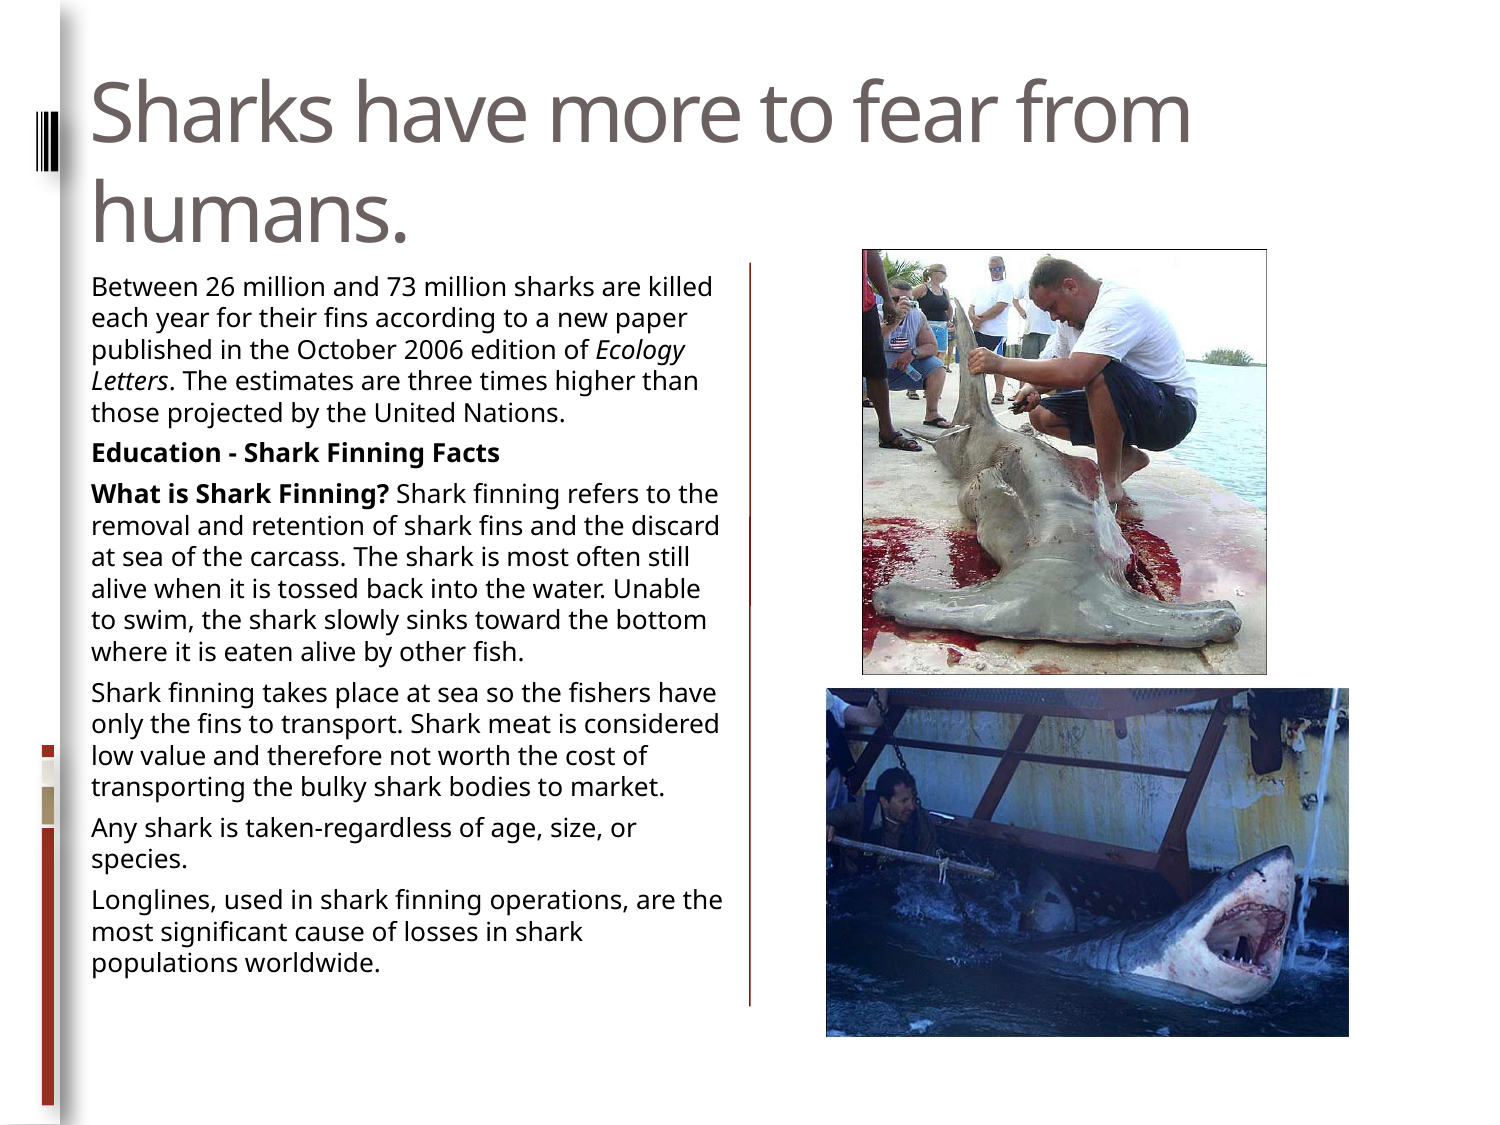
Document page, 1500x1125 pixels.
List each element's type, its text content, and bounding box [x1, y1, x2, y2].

picture [862, 249, 1267, 676]
list Between 26 million and 73 million sharks are killed each year for their fins according to a new paper published in the October 2006 edition of Ecology Letters. The estimates are three times higher than those projected by the United Nations. Education - Shark Finning Facts What is Shark Finning? Shark finning refers to the removal and retention of shark fins and the discard at sea of the carcass. The shark is most often still alive when it is tossed back into the water. Unable to swim, the shark slowly sinks toward the bottom where it is eaten alive by other fish. Shark finning takes place at sea so the fishers have only the fins to transport. Shark meat is considered low value and therefore not worth the cost of transporting the bulky shark bodies to market. Any shark is taken-regardless of age, size, or species. Longlines, used in shark finning operations, are the most significant cause of losses in shark populations worldwide. [76, 262, 739, 1005]
title Sharks have more to fear from humans. [75, 84, 1425, 235]
picture [824, 687, 1351, 1038]
